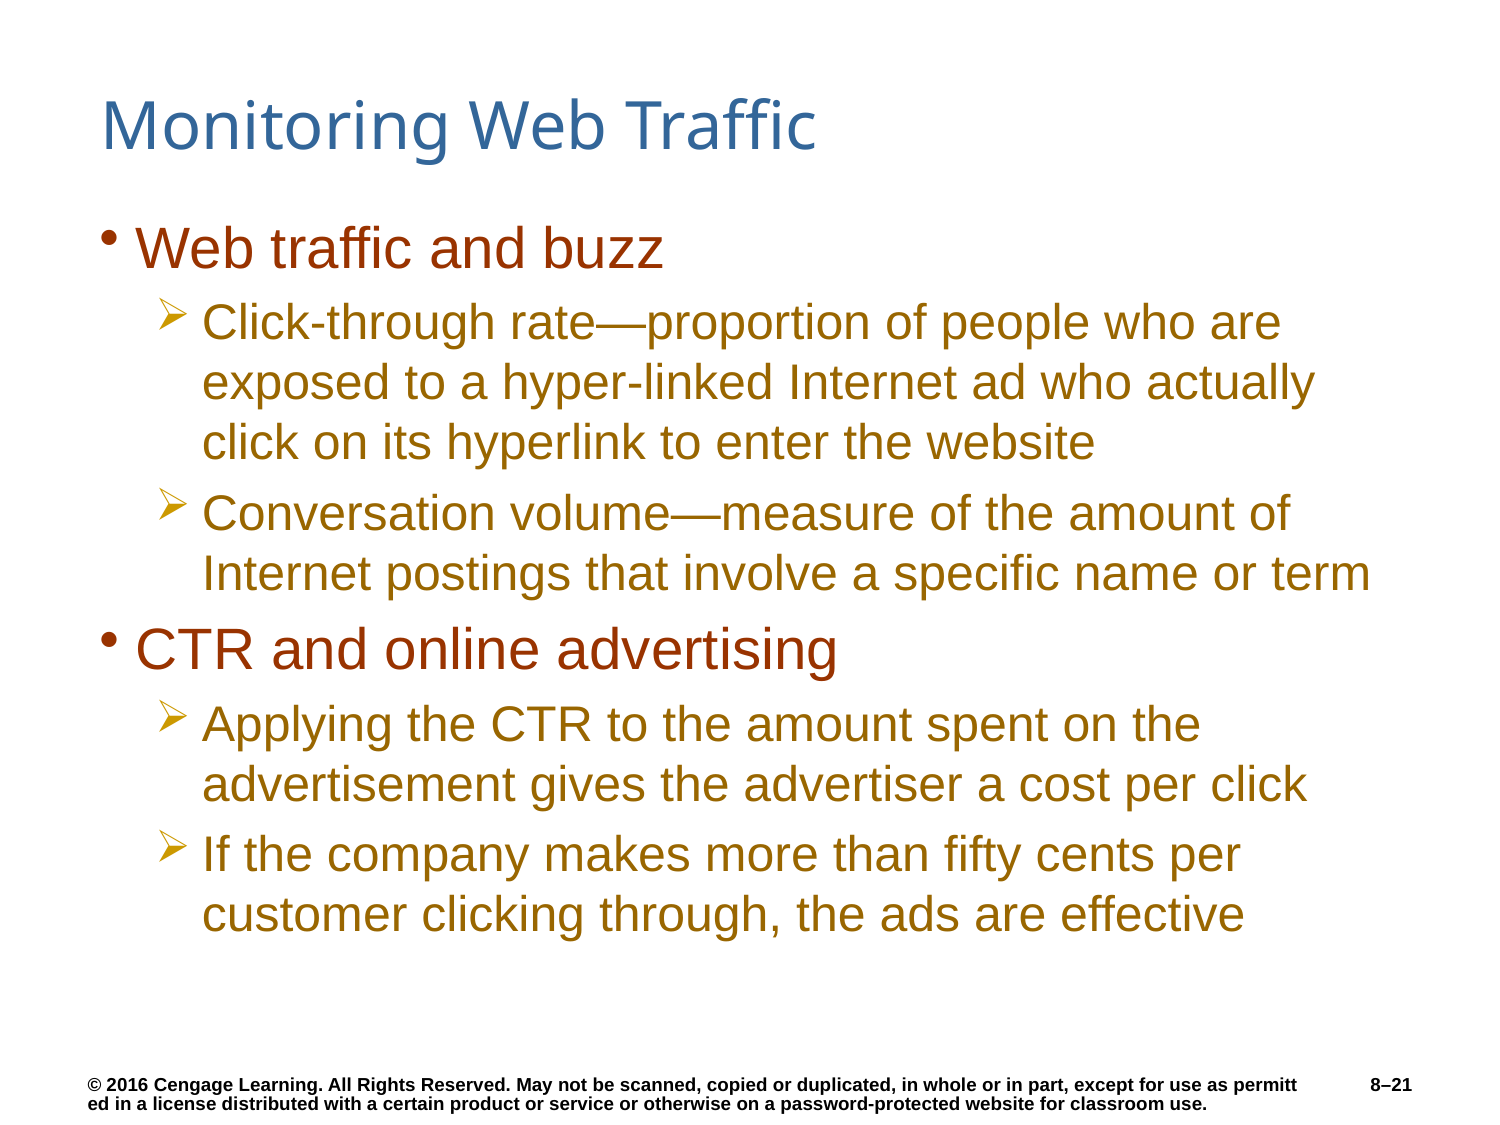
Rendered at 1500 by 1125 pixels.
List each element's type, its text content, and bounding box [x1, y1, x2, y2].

list Web traffic and buzz Click-through rate—proportion of people who are exposed to a hyper-linked Internet ad who actually click on its hyperlink to enter the website Conversation volume—measure of the amount of Internet postings that involve a specific name or term CTR and online advertising Applying the CTR to the amount spent on the advertisement gives the advertiser a cost per click If the company makes more than fifty cents per customer clicking through, the ads are effective [84, 202, 1414, 1013]
title Monitoring Web Traffic [85, 75, 1411, 171]
slide_number 8–21 [1050, 1042, 1413, 1103]
footer © 2016 Cengage Learning. All Rights Reserved. May not be scanned, copied or duplicated, in whole or in part, except for use as permitted in a license distributed with a certain product or service or otherwise on a password-protected website for classroom use. [87, 1057, 1050, 1103]
